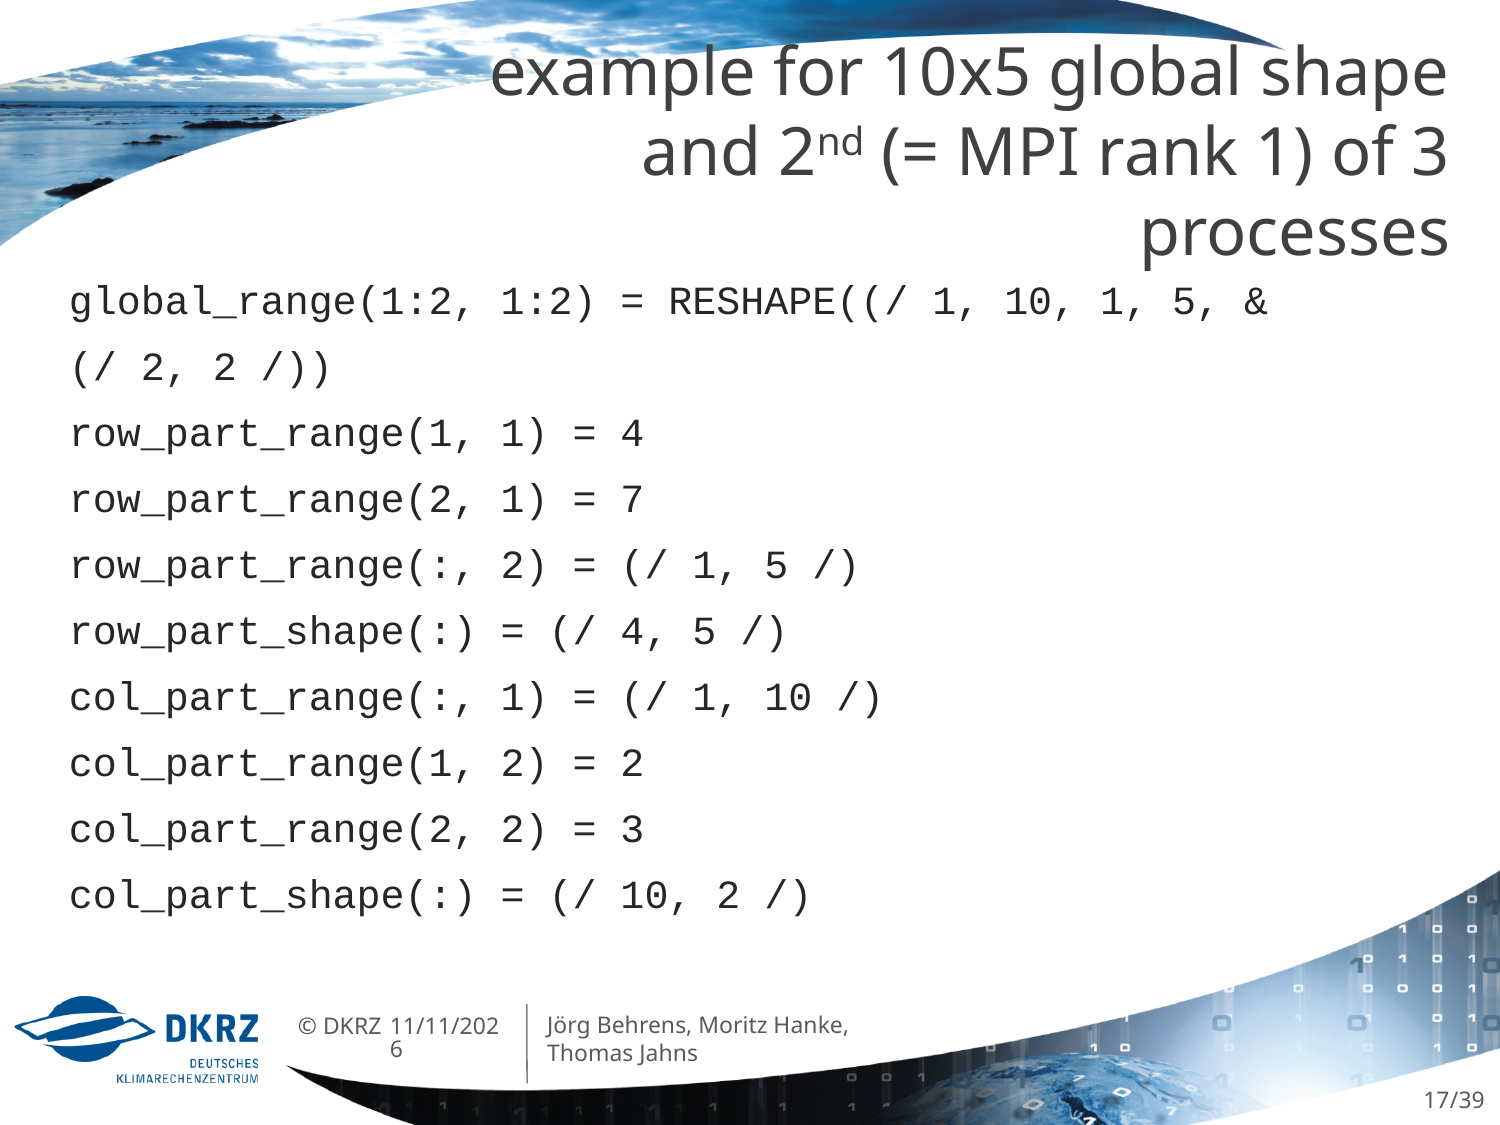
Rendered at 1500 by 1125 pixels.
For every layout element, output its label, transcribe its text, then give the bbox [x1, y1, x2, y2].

picture [285, 929, 1500, 1125]
title example for 10x5 global shape and 2nd (= MPI rank 1) of 3 processes [359, 66, 1466, 232]
list global_range(1:2, 1:2) = RESHAPE((/ 1, 10, 1, 5, & (/ 2, 2 /)) row_part_range(1, 1) = 4 row_part_range(2, 1) = 7 row_part_range(:, 2) = (/ 1, 5 /) row_part_shape(:) = (/ 4, 5 /) col_part_range(:, 1) = (/ 1, 10 /) col_part_range(1, 2) = 2 col_part_range(2, 2) = 3 col_part_shape(:) = (/ 10, 2 /) [0, 266, 1500, 929]
footer Jörg Behrens, Moritz Hanke, Thomas Jahns [532, 1003, 884, 1082]
picture [0, 0, 1288, 246]
slide_number 17 [1333, 1078, 1465, 1125]
picture [14, 996, 258, 1083]
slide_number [375, 1004, 528, 1052]
